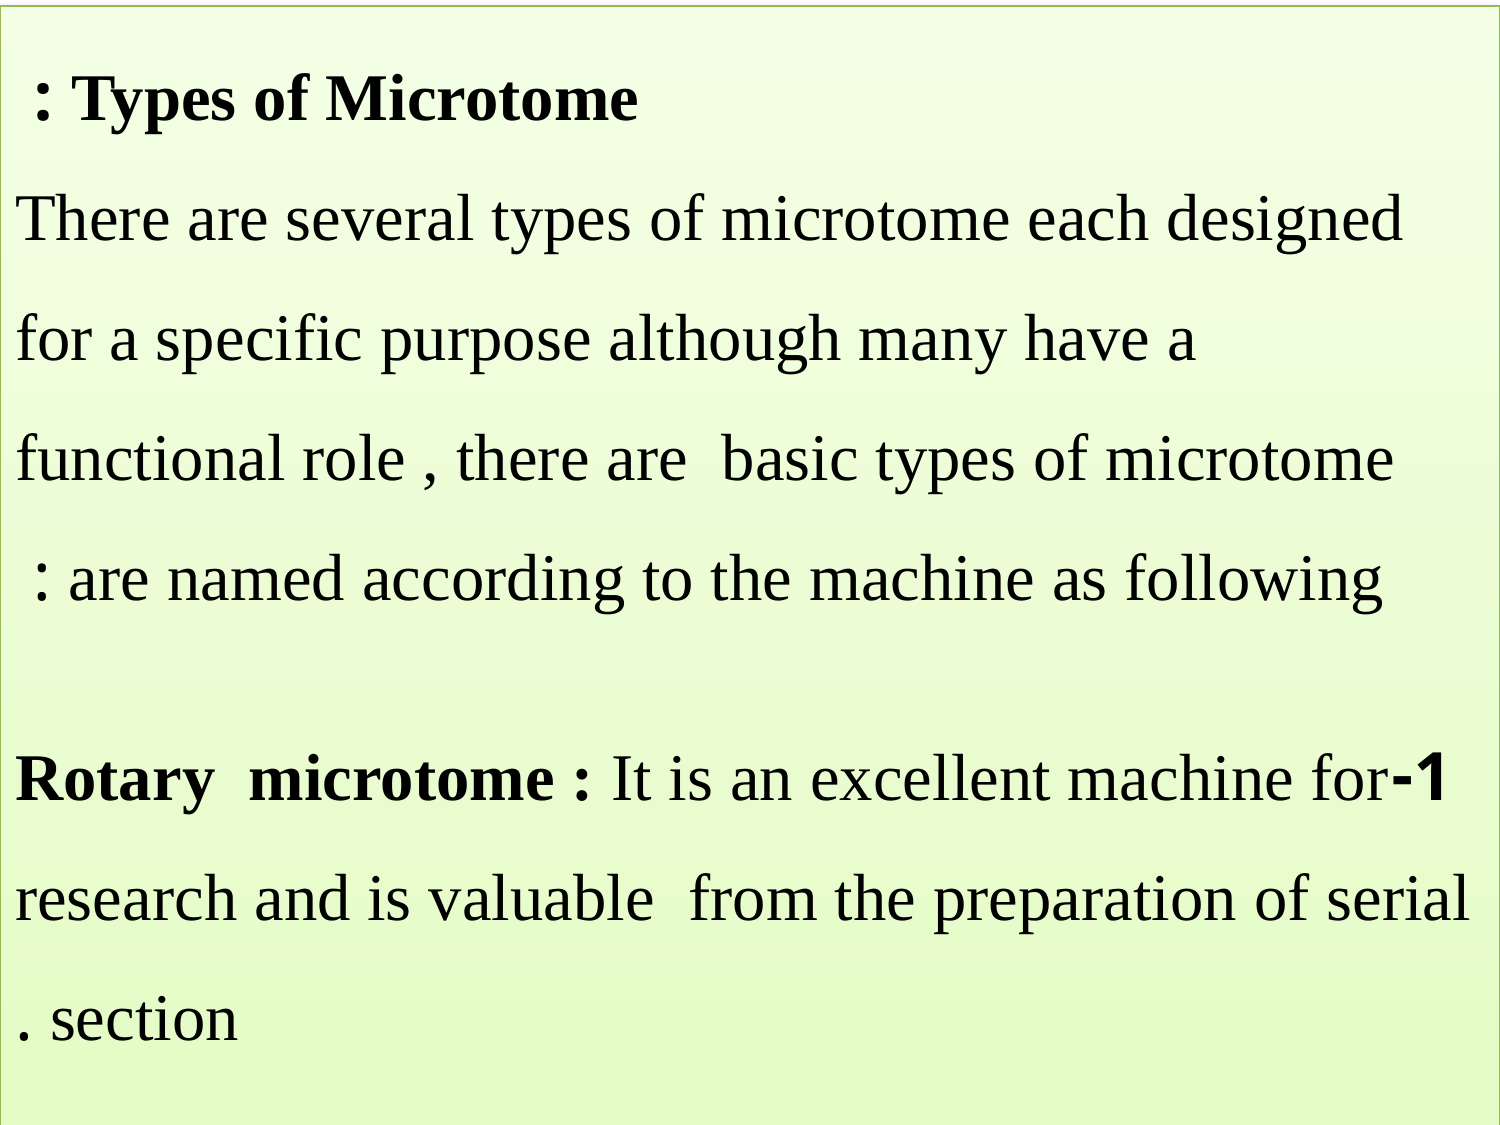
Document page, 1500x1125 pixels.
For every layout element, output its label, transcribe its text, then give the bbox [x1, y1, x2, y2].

text_box Types of Microtome : There are several types of microtome each designed for a specific purpose although many have a functional role , there are basic types of microtome are named according to the machine as following : 1-Rotary microtome : It is an excellent machine for research and is valuable from the preparation of serial section . [0, 5, 1500, 1125]
